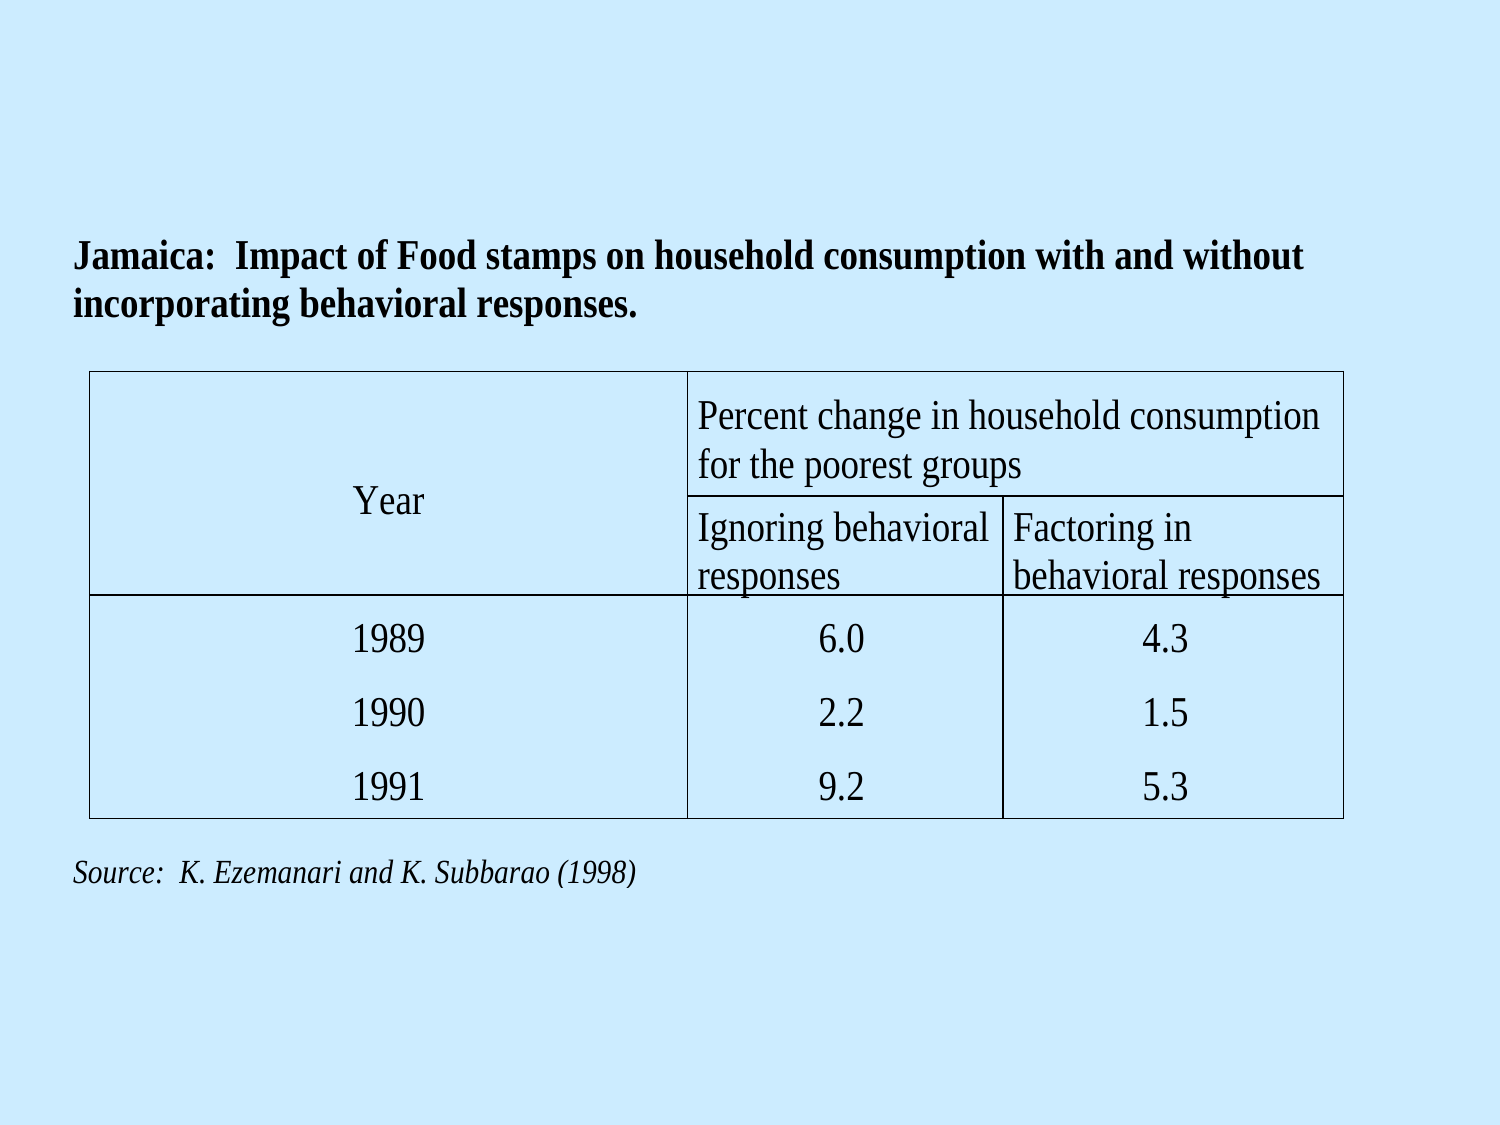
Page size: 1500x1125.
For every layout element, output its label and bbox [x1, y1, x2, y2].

text_box [62, 224, 1438, 888]
